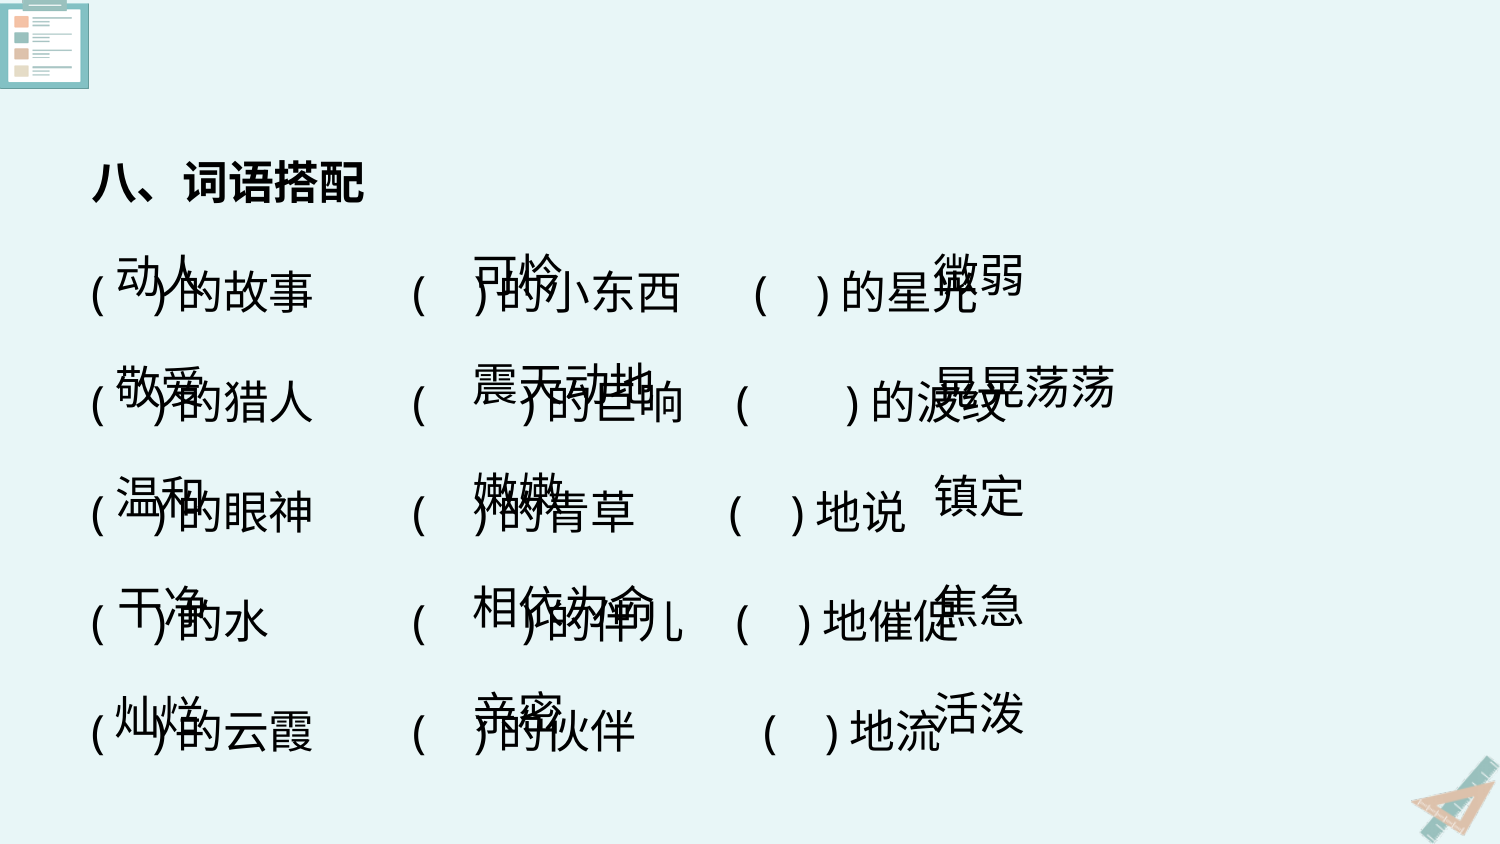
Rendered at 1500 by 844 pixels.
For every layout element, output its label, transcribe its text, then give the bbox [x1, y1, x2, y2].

text_box 晃晃荡荡 [918, 350, 1132, 421]
text_box 敬爱 [100, 350, 222, 421]
text_box 微弱 [918, 239, 1040, 310]
text_box 温和 [100, 461, 222, 531]
text_box 亲密 [457, 677, 580, 748]
text_box 焦急 [918, 570, 1040, 640]
text_box 嫩嫩 [457, 458, 580, 528]
text_box 灿烂 [99, 681, 221, 752]
picture [1411, 755, 1500, 844]
text_box 镇定 [919, 460, 1041, 531]
text_box 相依为命 [457, 571, 671, 642]
text_box 动人 [100, 240, 222, 311]
text_box 震天动地 [457, 348, 671, 419]
text_box 八、词语搭配 ( )的故事 ( )的小东西 ( )的星光 ( )的猎人 ( )的巨响 ( )的波纹 ( )的眼神 ( )的青草 ( )地说 ( )的水 ( )的伴儿 ( )地催促 ( )的云霞 ( )的伙伴 ( )地流 [76, 91, 1450, 766]
text_box 干净 [102, 571, 224, 642]
text_box 活泼 [918, 677, 1040, 748]
text_box 可怜 [457, 239, 580, 310]
picture [0, 0, 89, 89]
